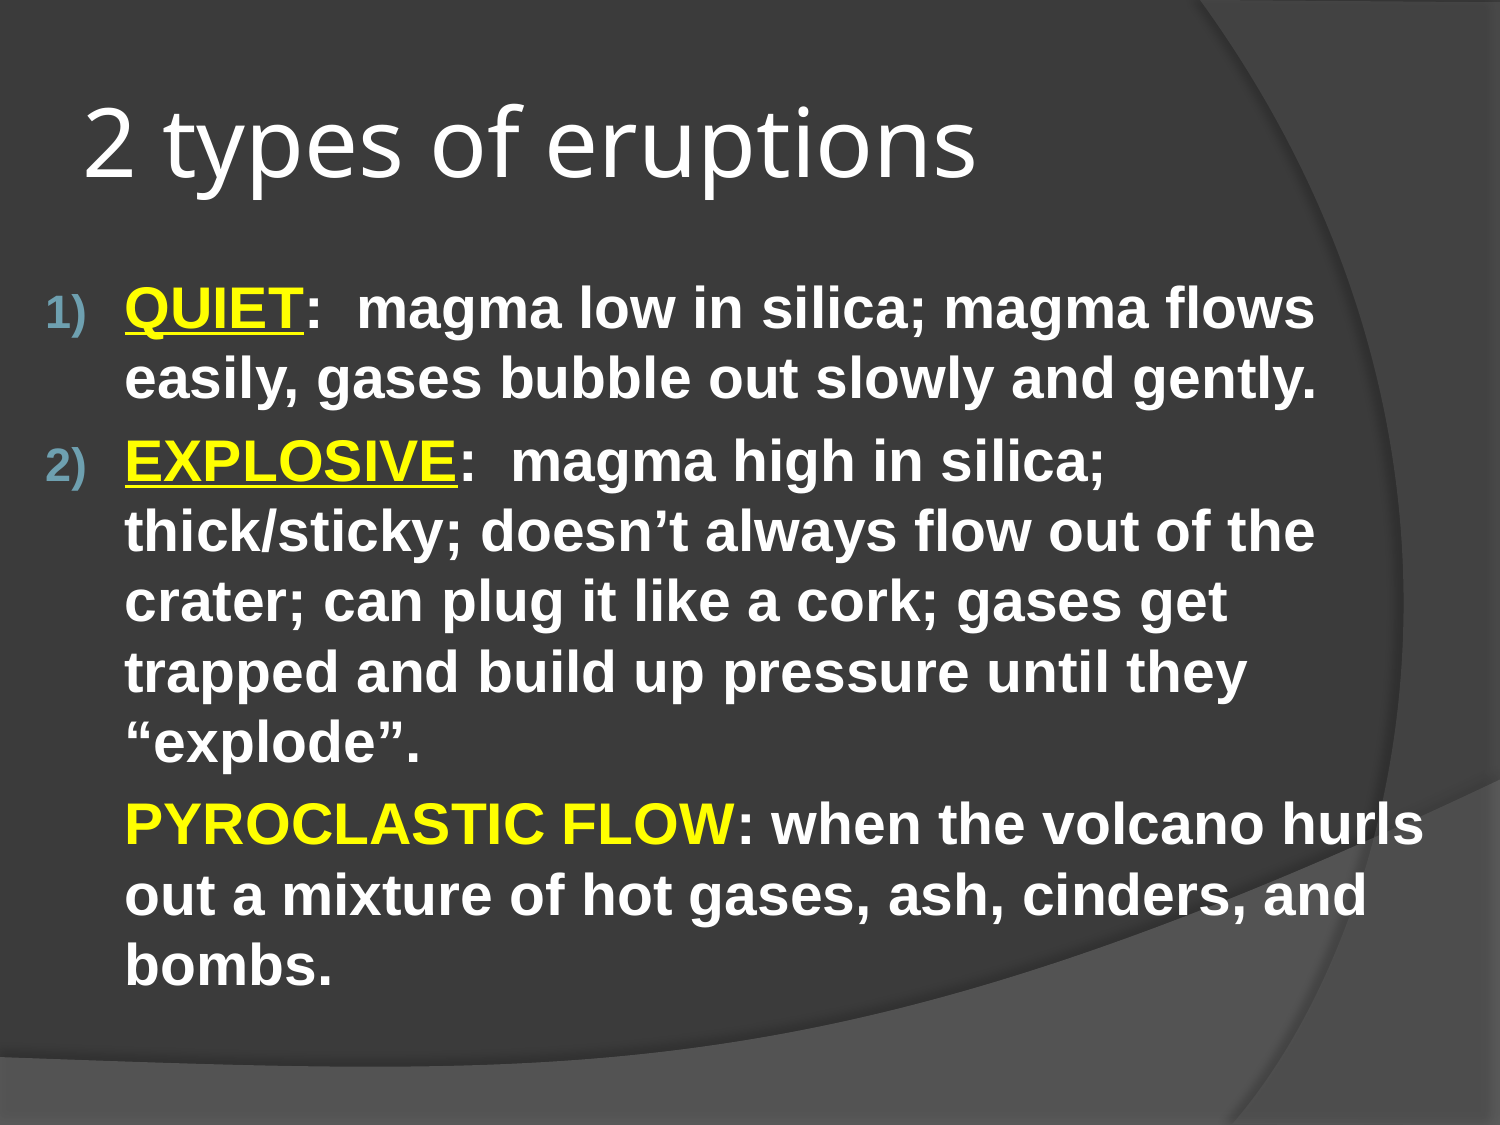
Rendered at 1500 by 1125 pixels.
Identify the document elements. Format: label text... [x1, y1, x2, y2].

list QUIET: magma low in silica; magma flows easily, gases bubble out slowly and gently. EXPLOSIVE: magma high in silica; thick/sticky; doesn’t always flow out of the crater; can plug it like a cork; gases get trapped and build up pressure until they “explode”. PYROCLASTIC FLOW: when the volcano hurls out a mixture of hot gases, ash, cinders, and bombs. [24, 262, 1463, 1005]
title 2 types of eruptions [75, 45, 1300, 233]
